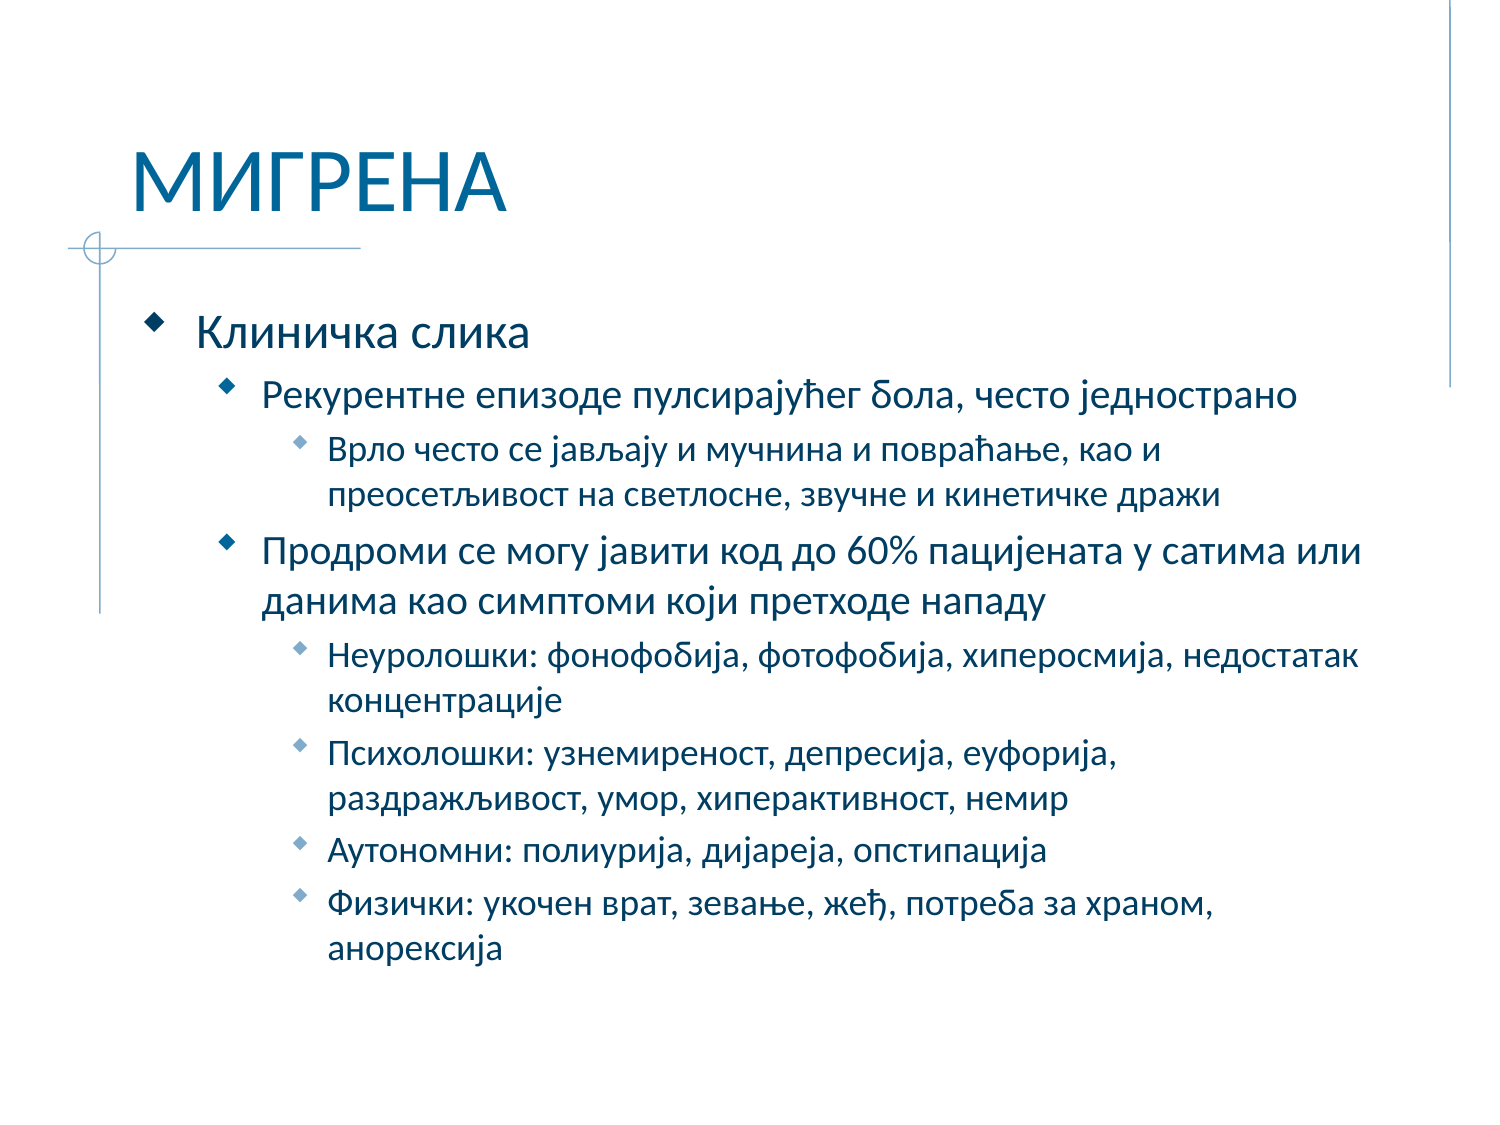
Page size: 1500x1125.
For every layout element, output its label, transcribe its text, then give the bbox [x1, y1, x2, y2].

title МИГРЕНА [113, 49, 1436, 238]
list Клиничка слика Рекурентне епизоде пулсирајућег бола, често једнострано Врло често се јављају и мучнина и повраћање, као и преосетљивост на светлосне, звучне и кинетичке дражи Продроми се могу јавити код до 60% пацијената у сатима или данима као симптоми који претходе нападу Неуролошки: фонофобија, фотофобија, хиперосмија, недостатак концентрације Психолошки: узнемиреност, депресија, еуфорија, раздражљивост, умор, хиперактивност, немир Аутономни: полиурија, дијареја, опстипација Физички: укочен врат, зевање, жеђ, потреба за храном, анорексија [124, 290, 1400, 1026]
